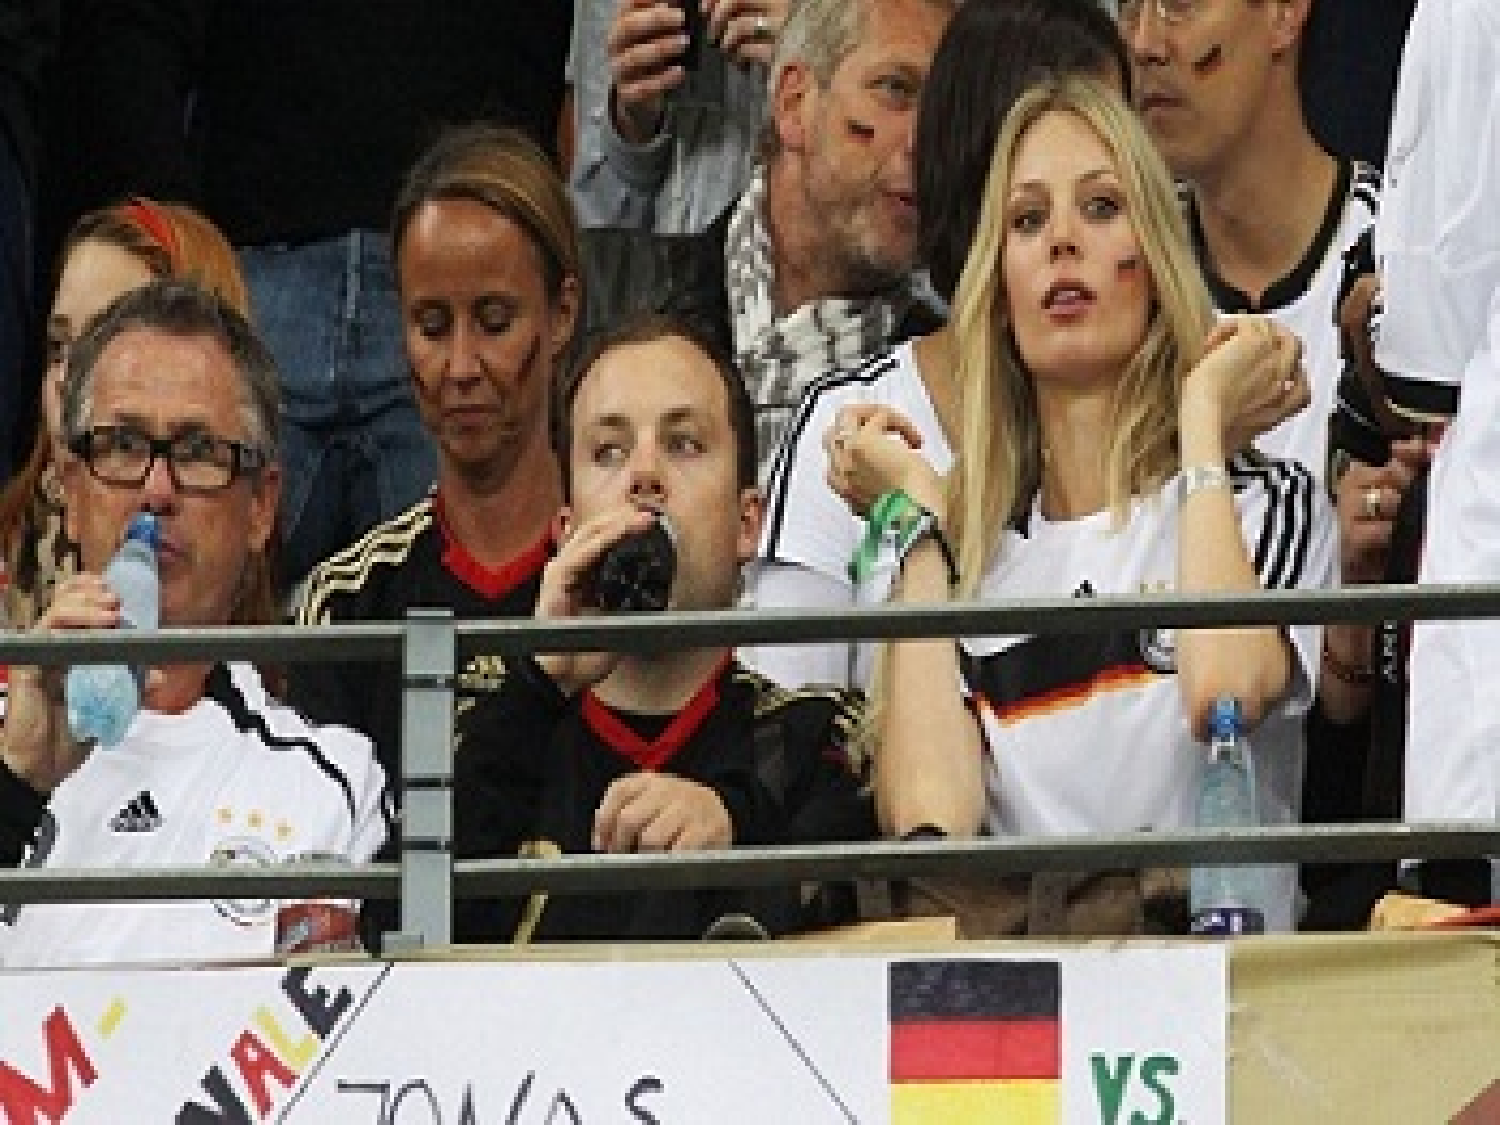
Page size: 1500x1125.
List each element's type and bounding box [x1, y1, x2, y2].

list [0, 0, 1500, 1125]
